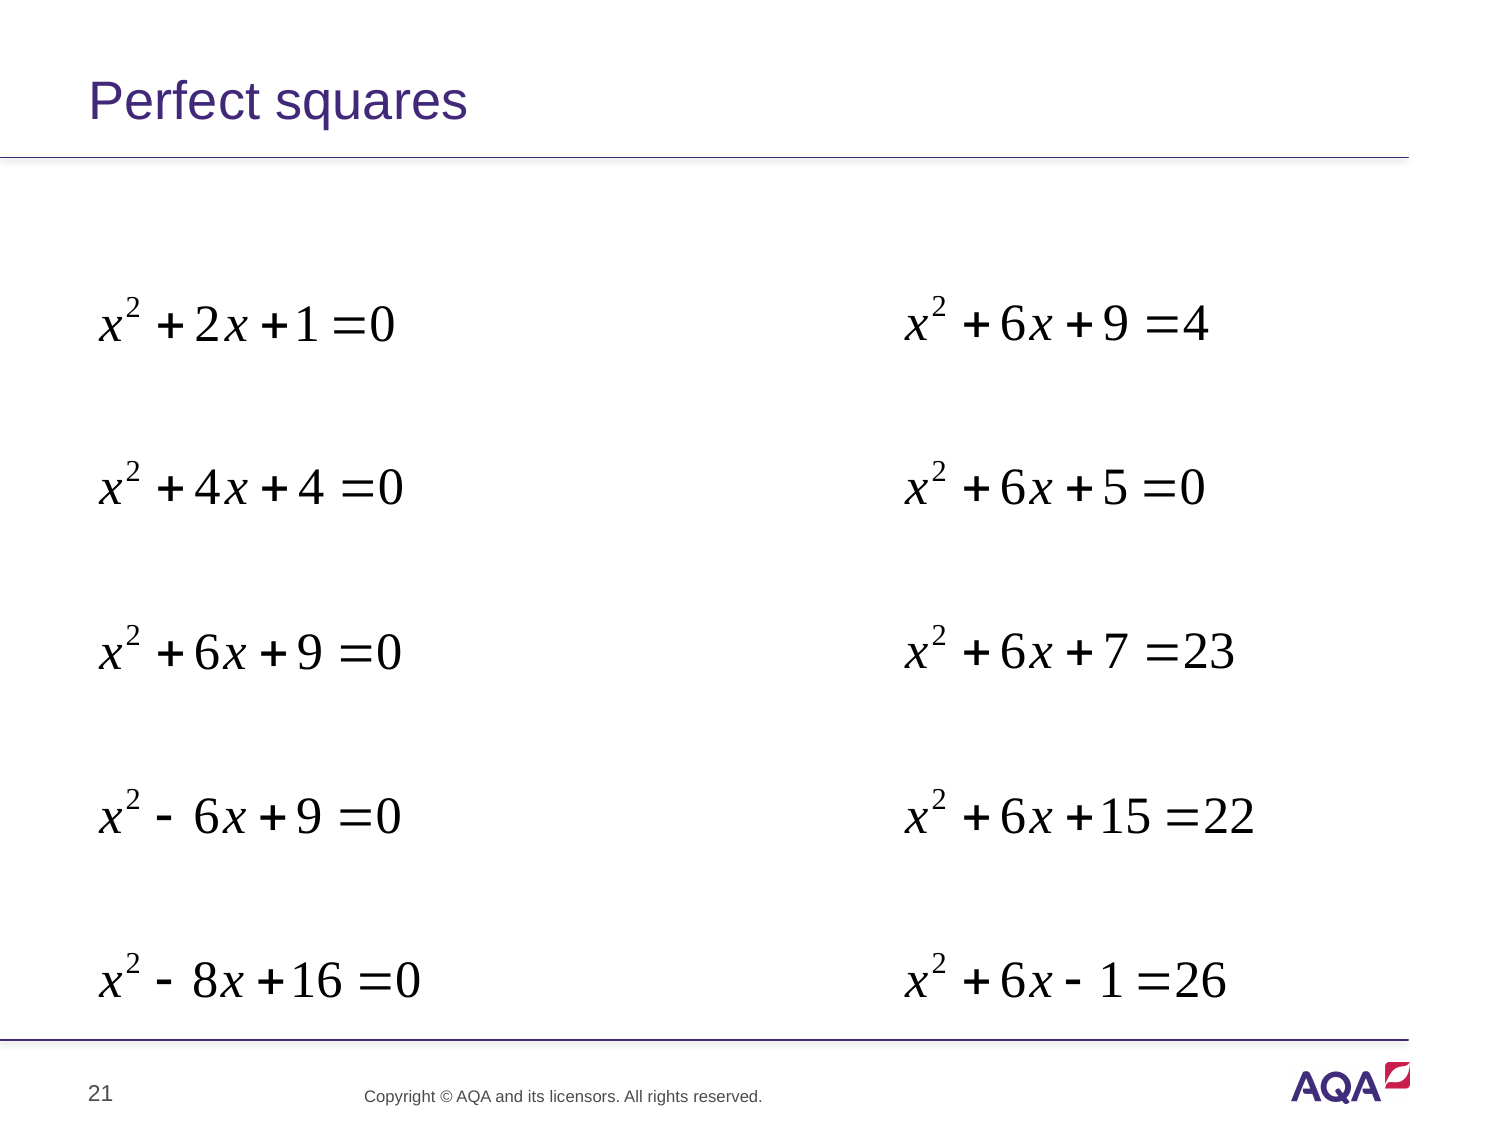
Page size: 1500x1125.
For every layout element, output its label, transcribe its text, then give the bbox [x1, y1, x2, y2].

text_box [88, 283, 431, 1011]
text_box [894, 282, 1268, 1011]
slide_number 21 [72, 1062, 188, 1123]
title Perfect squares [88, 72, 1409, 144]
footer Copyright © AQA and its licensors. All rights reserved. [249, 1084, 764, 1124]
picture [1291, 1062, 1410, 1104]
